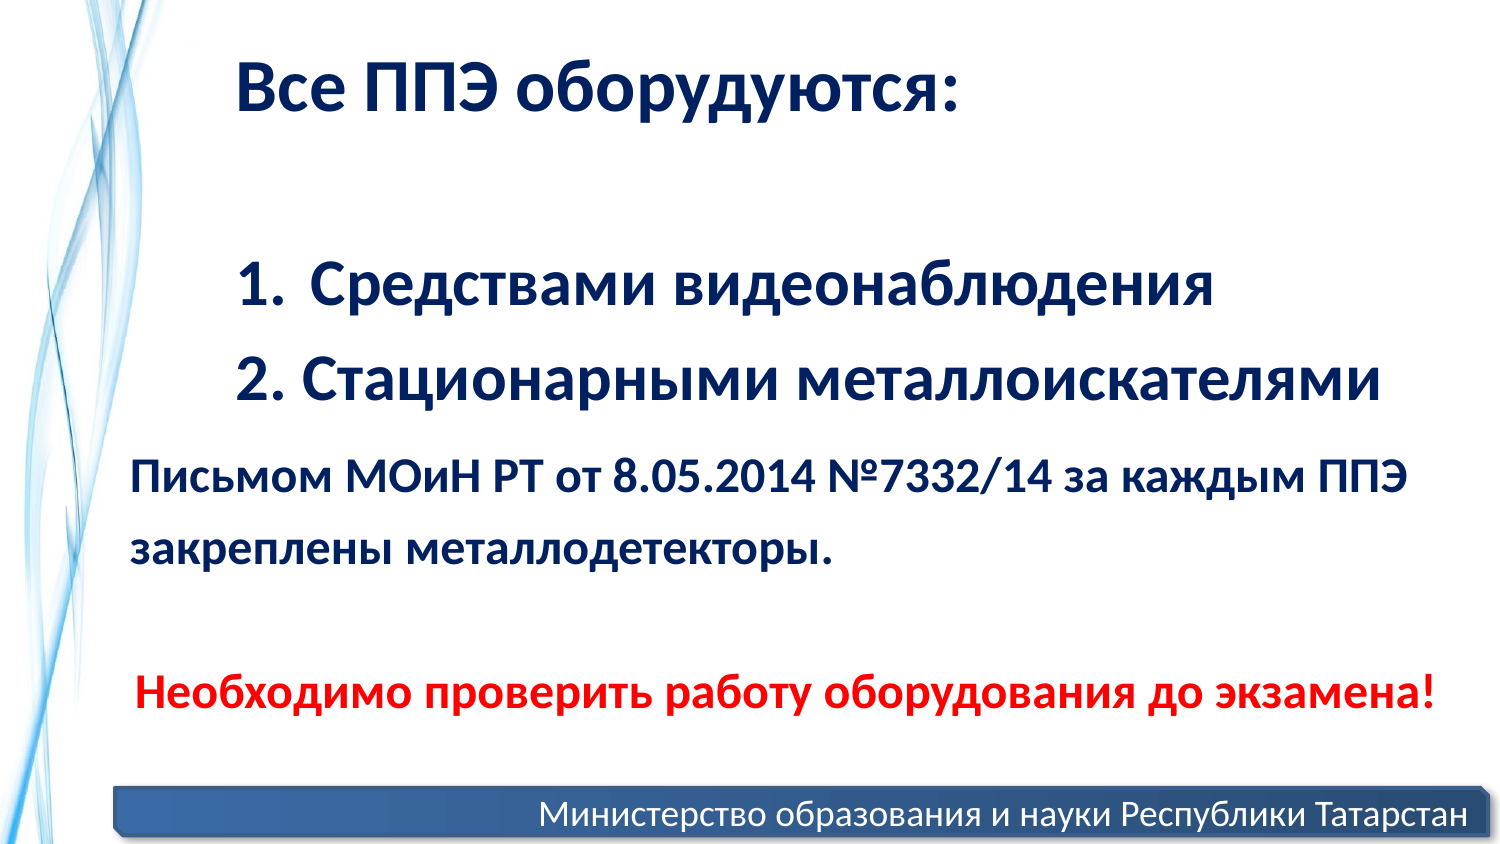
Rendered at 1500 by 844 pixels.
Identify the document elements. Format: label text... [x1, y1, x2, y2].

text_box Министерство образования и науки Республики Татарстан [235, 785, 1491, 838]
text_box Письмом МОиН РТ от 8.05.2014 №7332/14 за каждым ППЭ закреплены металлодетекторы. Необходимо проверить работу оборудования до экзамена! [235, 418, 1459, 732]
text_box Все ППЭ оборудуются: Средствами видеонаблюдения 2. Стационарными металлоискателями [235, 10, 1428, 420]
picture [0, 0, 231, 844]
